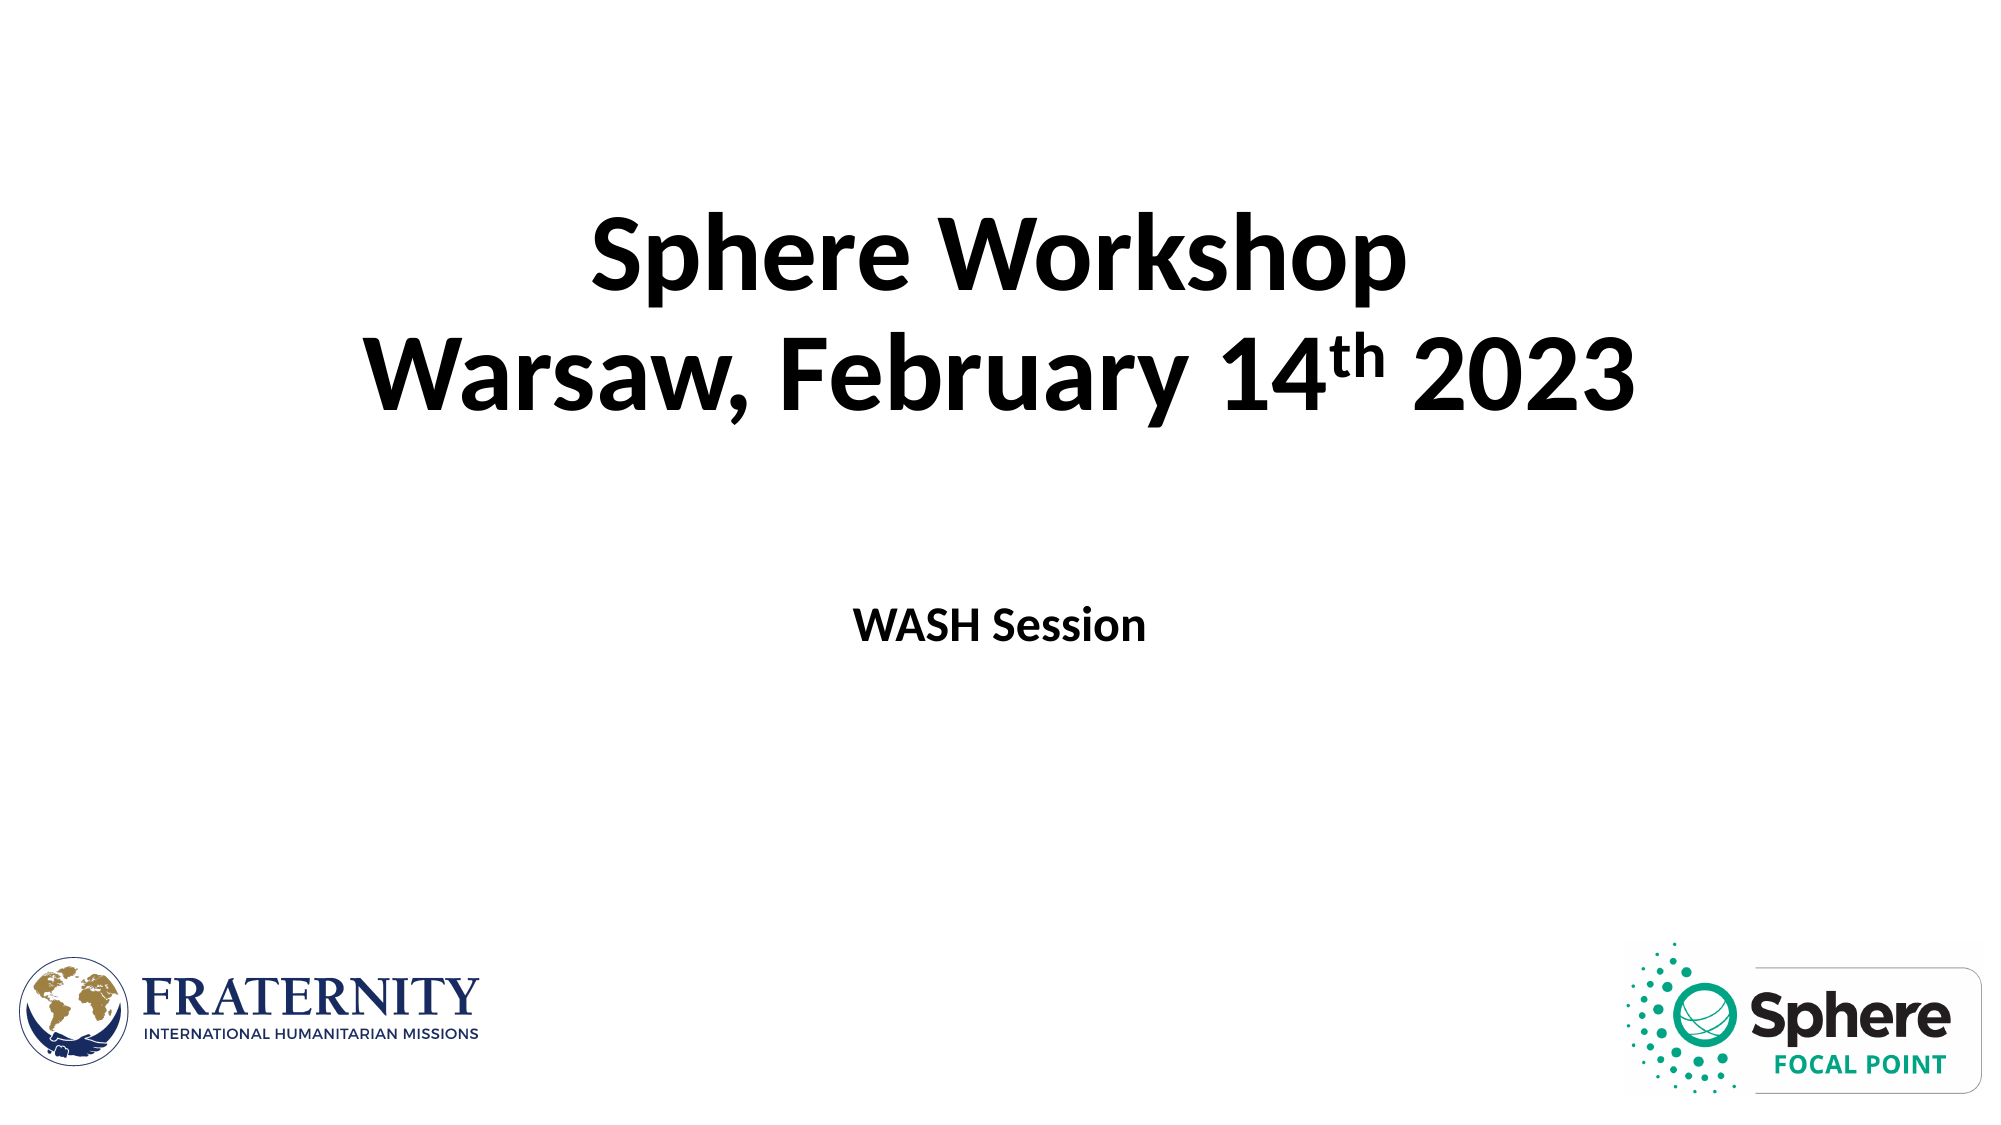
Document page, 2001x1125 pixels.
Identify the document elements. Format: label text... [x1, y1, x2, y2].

picture [0, 936, 501, 1087]
picture [1624, 940, 1984, 1097]
title Sphere Workshop Warsaw, February 14th 2023 [249, 184, 1750, 576]
subtitle WASH Session [249, 590, 1750, 863]
